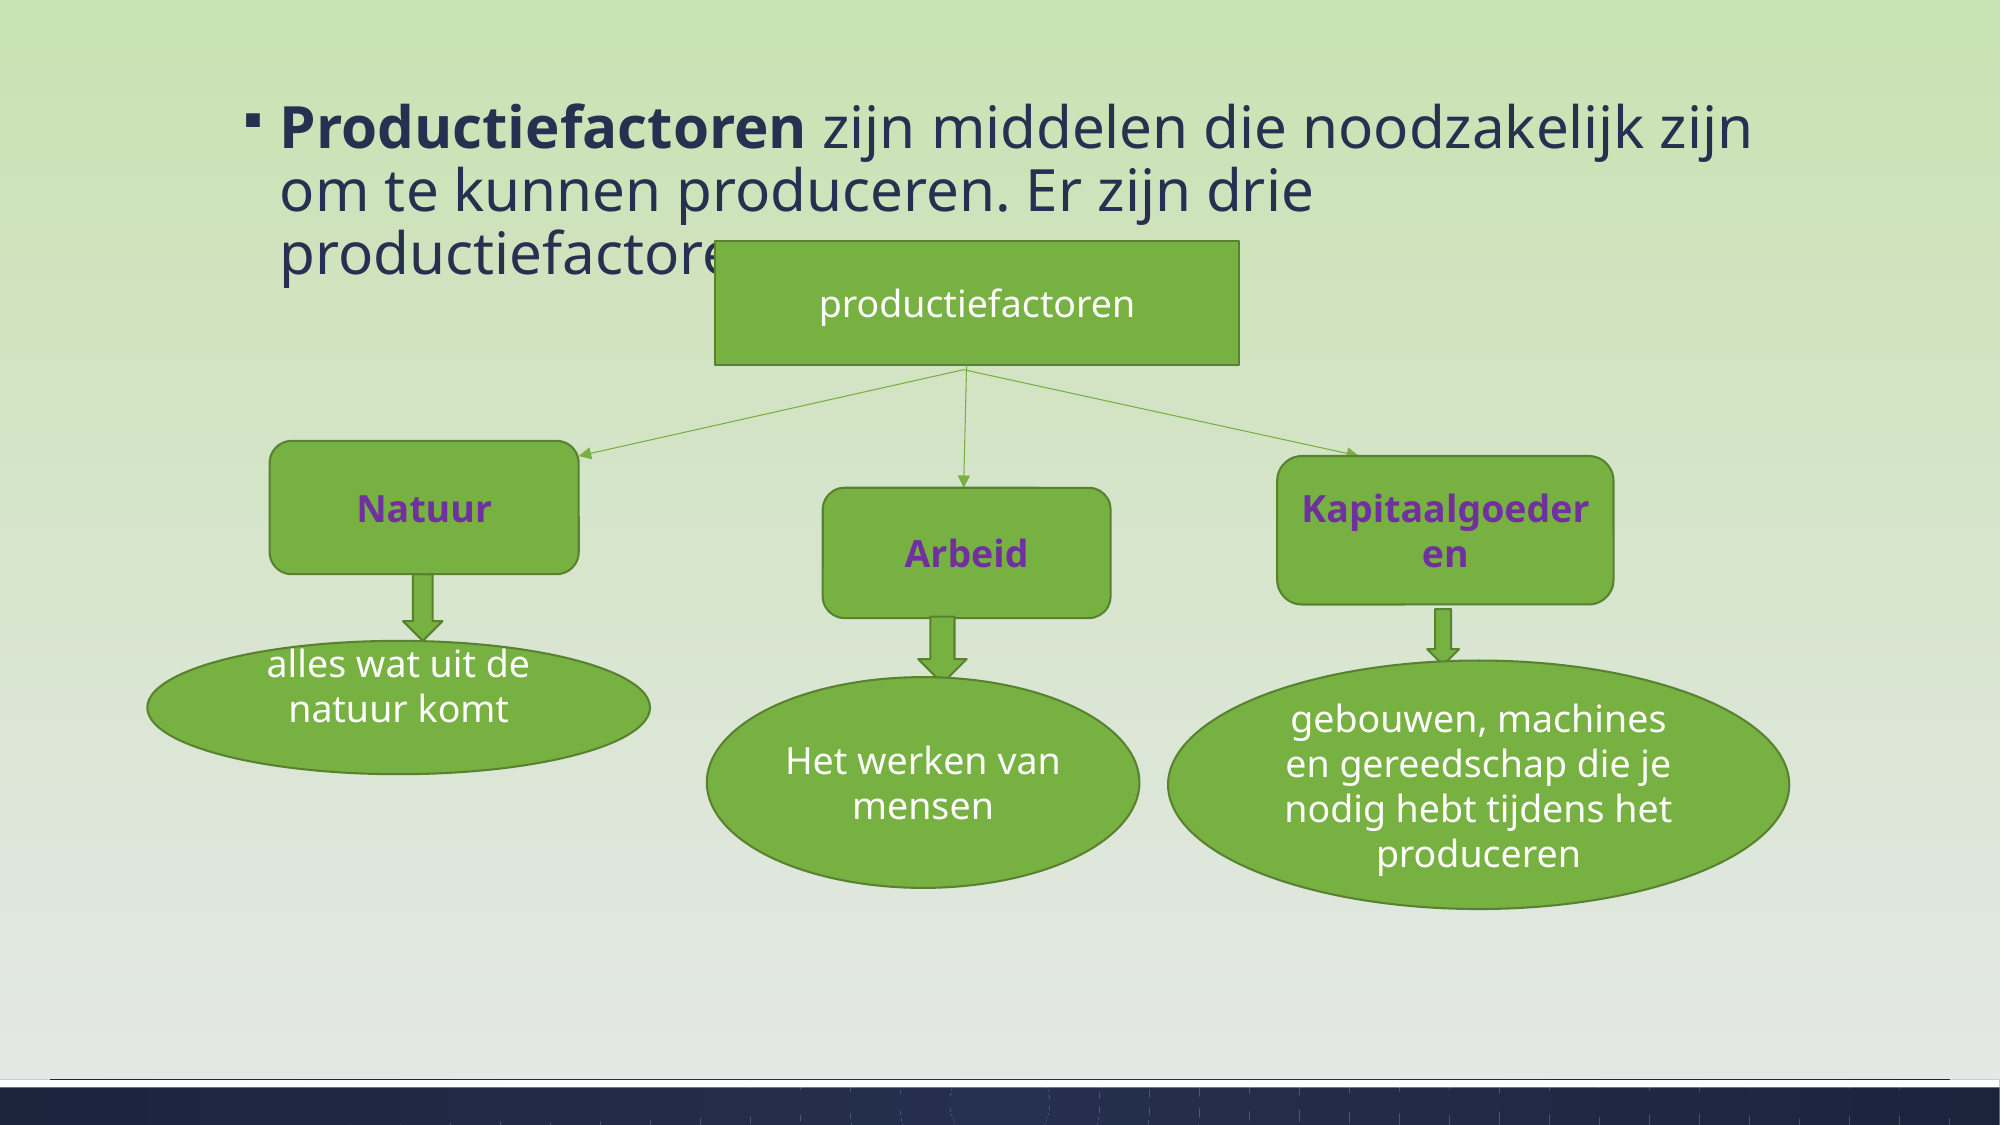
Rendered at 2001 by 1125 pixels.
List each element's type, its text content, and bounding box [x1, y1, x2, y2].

text_box [1426, 608, 1461, 660]
text_box gebouwen, machines en gereedschap die je nodig hebt tijdens het produceren [1167, 659, 1791, 911]
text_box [963, 369, 1360, 456]
text_box Het werken van mensen [705, 676, 1141, 889]
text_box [578, 369, 963, 456]
text_box alles wat uit de natuur komt [146, 639, 652, 776]
text_box [402, 573, 444, 640]
text_box [917, 615, 968, 676]
text_box Kapitaalgoederen [1276, 454, 1615, 606]
text_box productiefactoren [714, 240, 1240, 366]
list Productiefactoren zijn middelen die noodzakelijk zijn om te kunnen produceren. Er zijn drie productiefactoren: [219, 90, 1780, 989]
text_box Arbeid [821, 486, 1112, 620]
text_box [963, 456, 967, 488]
text_box Natuur [268, 439, 580, 576]
